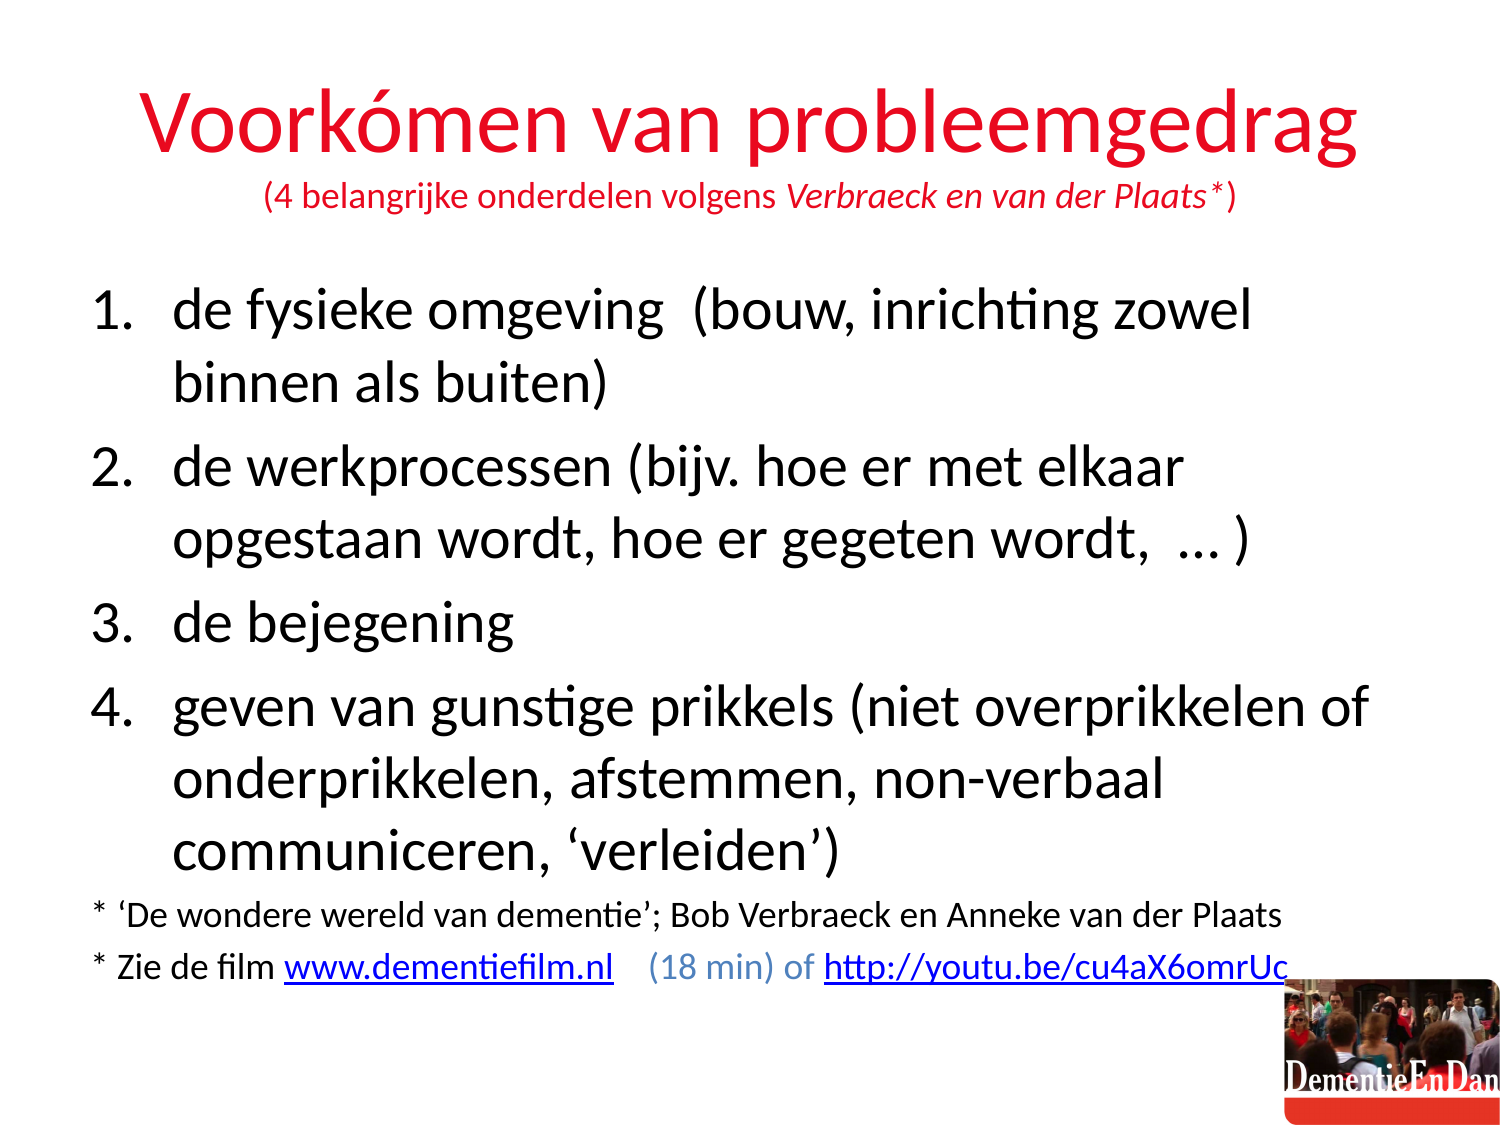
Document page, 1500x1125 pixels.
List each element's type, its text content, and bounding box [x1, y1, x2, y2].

title Voorkómen van probleemgedrag (4 belangrijke onderdelen volgens Verbraeck en van der Plaats*) [75, 45, 1425, 233]
list de fysieke omgeving (bouw, inrichting zowel binnen als buiten) de werkprocessen (bijv. hoe er met elkaar opgestaan wordt, hoe er gegeten wordt, … ) de bejegening geven van gunstige prikkels (niet overprikkelen of onderprikkelen, afstemmen, non-verbaal communiceren, ‘verleiden’) * ‘De wondere wereld van dementie’; Bob Verbraeck en Anneke van der Plaats * Zie de film www.dementiefilm.nl (18 min) of http://youtu.be/cu4aX6omrUc [75, 262, 1425, 1005]
picture [1283, 979, 1500, 1125]
